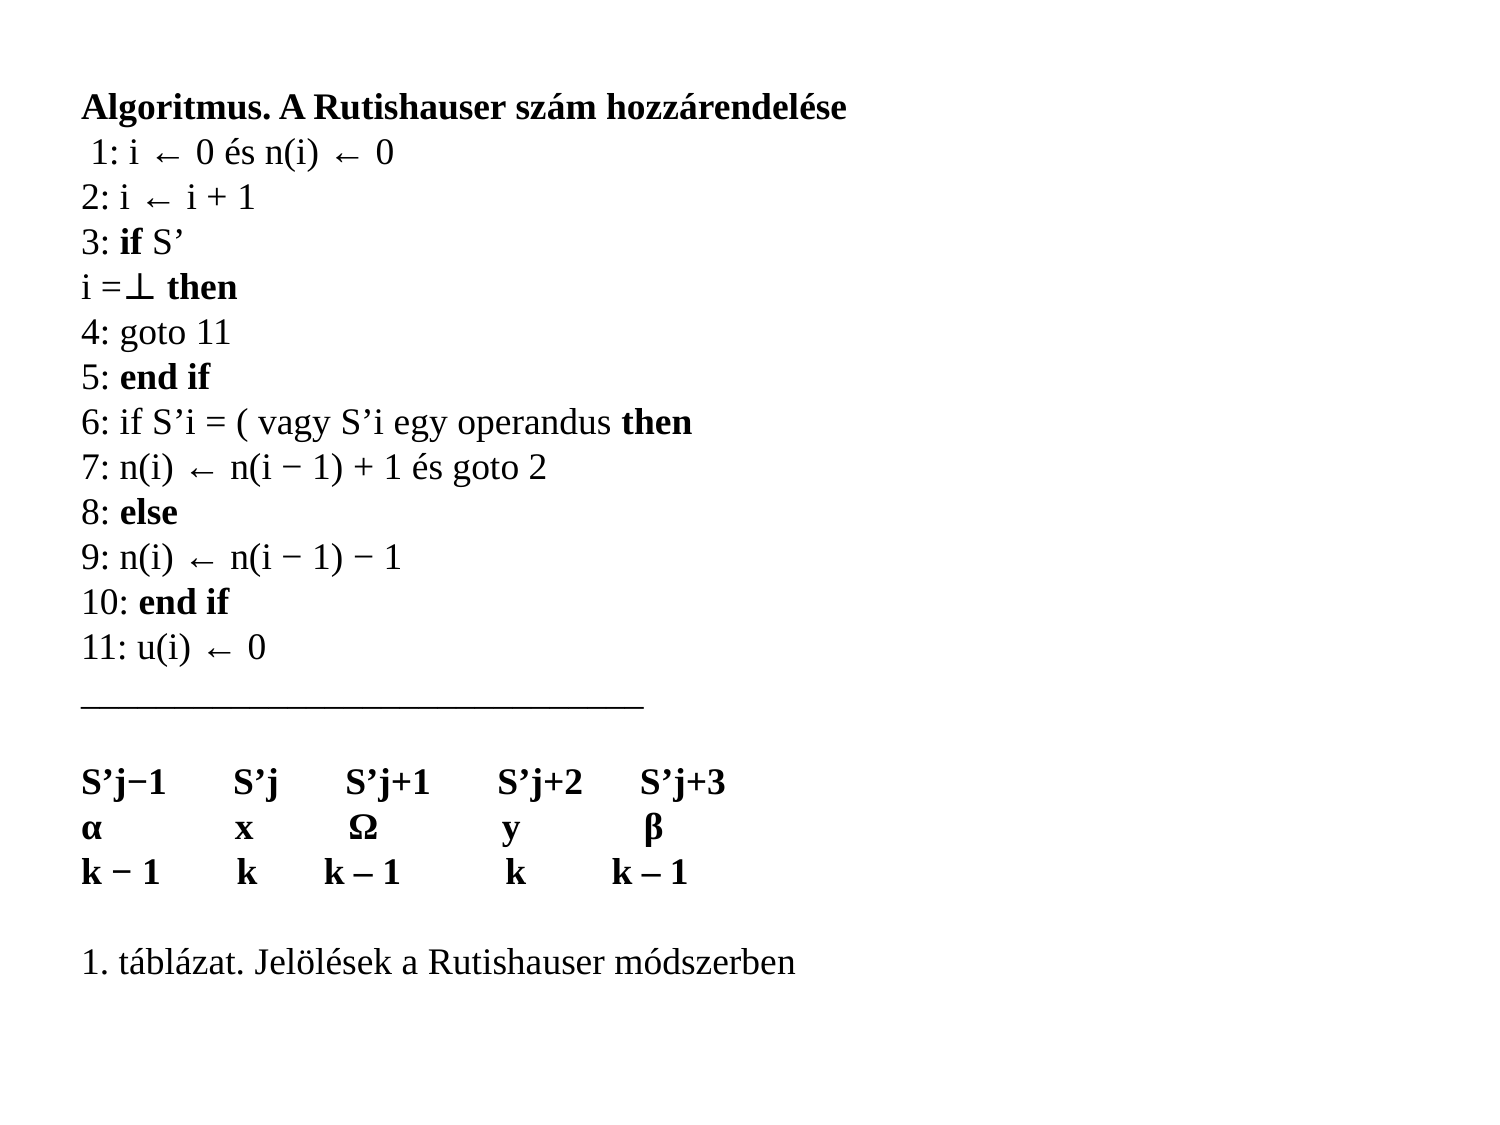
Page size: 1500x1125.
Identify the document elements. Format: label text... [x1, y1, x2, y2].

text_box Algoritmus. A Rutishauser szám hozzárendelése 1: i ← 0 és n(i) ← 0 2: i ← i + 1 3: if S’ i =⊥ then 4: goto 11 5: end if 6: if S’i = ( vagy S’i egy operandus then 7: n(i) ← n(i − 1) + 1 és goto 2 8: else 9: n(i) ← n(i − 1) − 1 10: end if 11: u(i) ← 0 ______________________________ S’j−1 S’j S’j+1 S’j+2 S’j+3 α x Ω y β k − 1 k k – 1 k k – 1 1. táblázat. Jelölések a Rutishauser módszerben [66, 74, 863, 1050]
